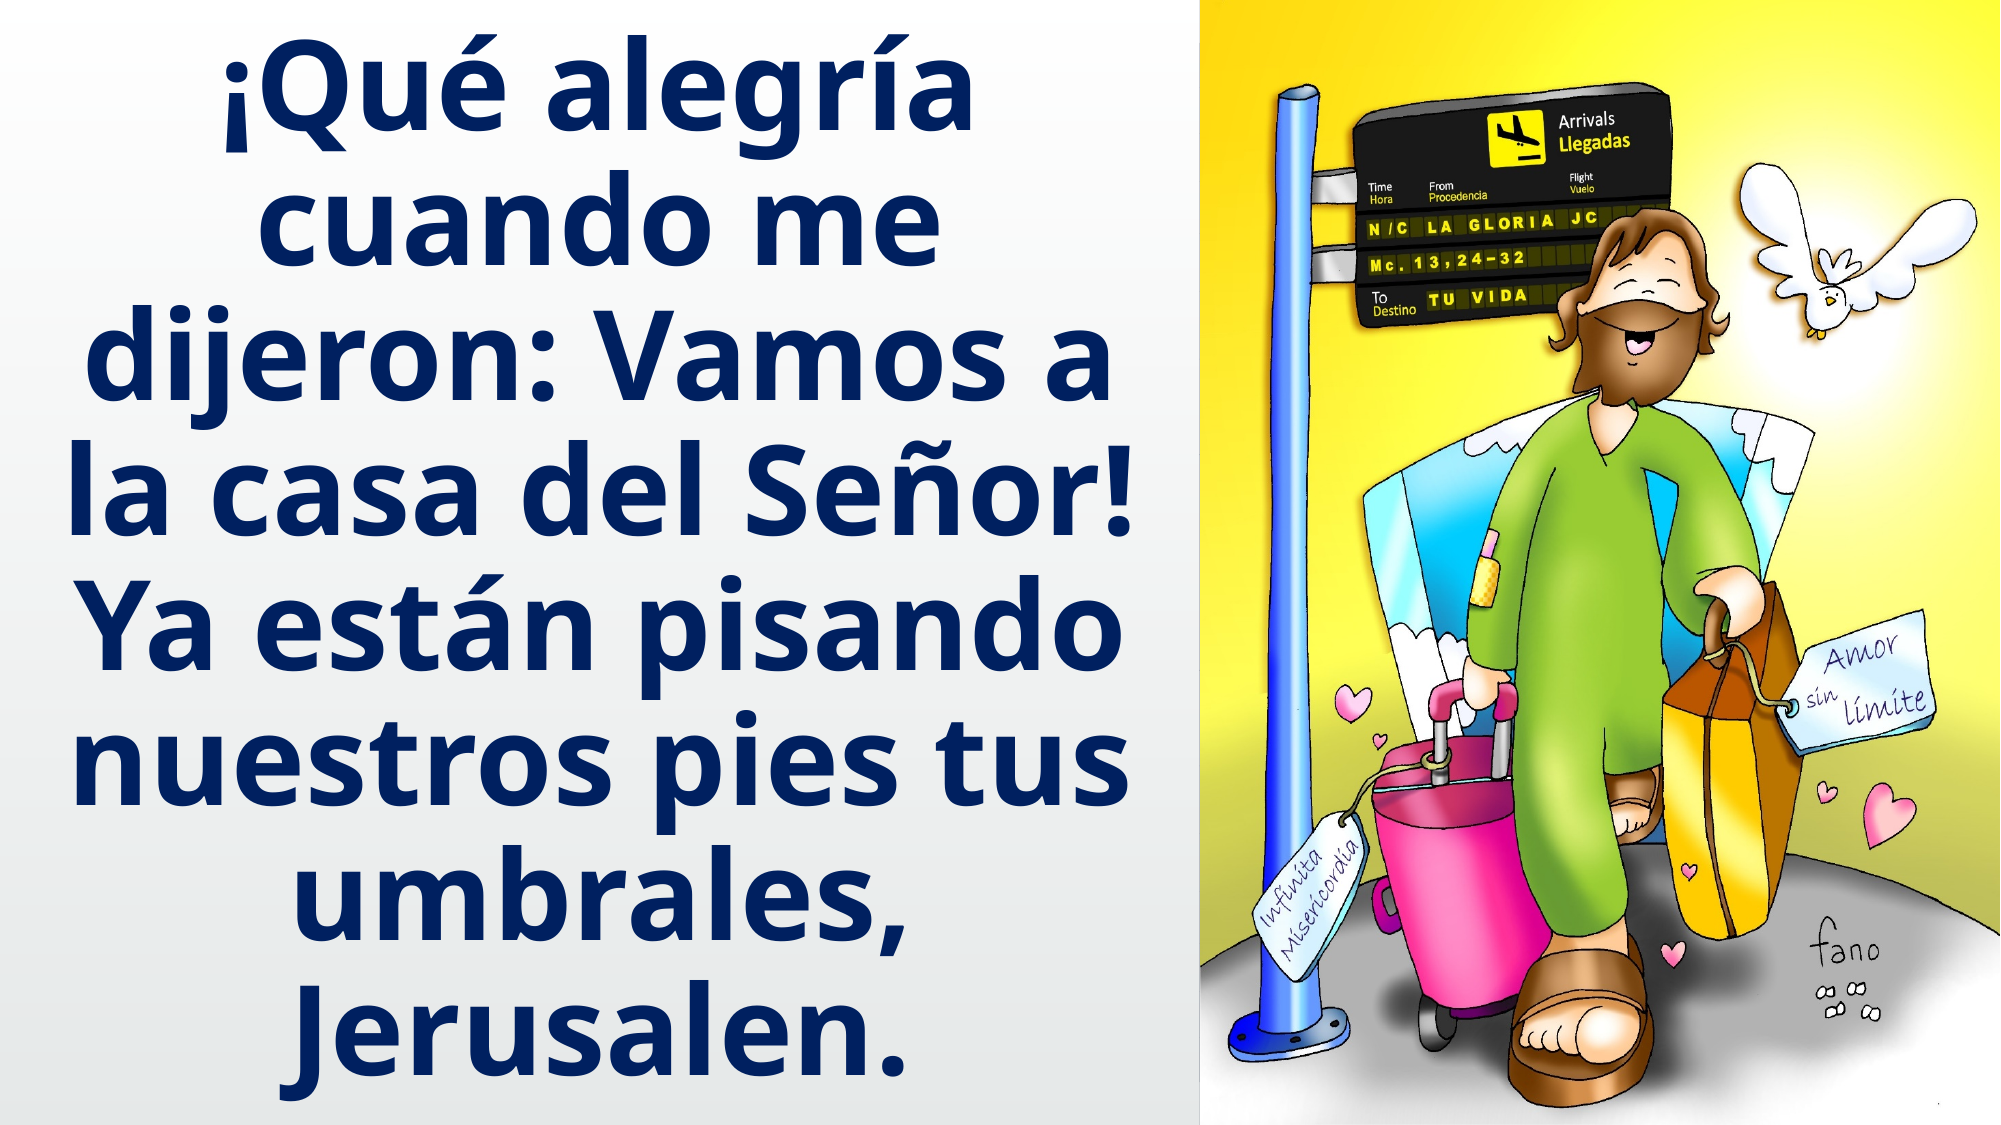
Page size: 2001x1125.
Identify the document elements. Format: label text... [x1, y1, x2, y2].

title ¡Qué alegría cuando me dijeron: Vamos a la casa del Señor! Ya están pisando nuestros pies tus umbrales, Jerusalen. [0, 0, 1200, 1125]
picture [1200, 0, 2000, 1125]
